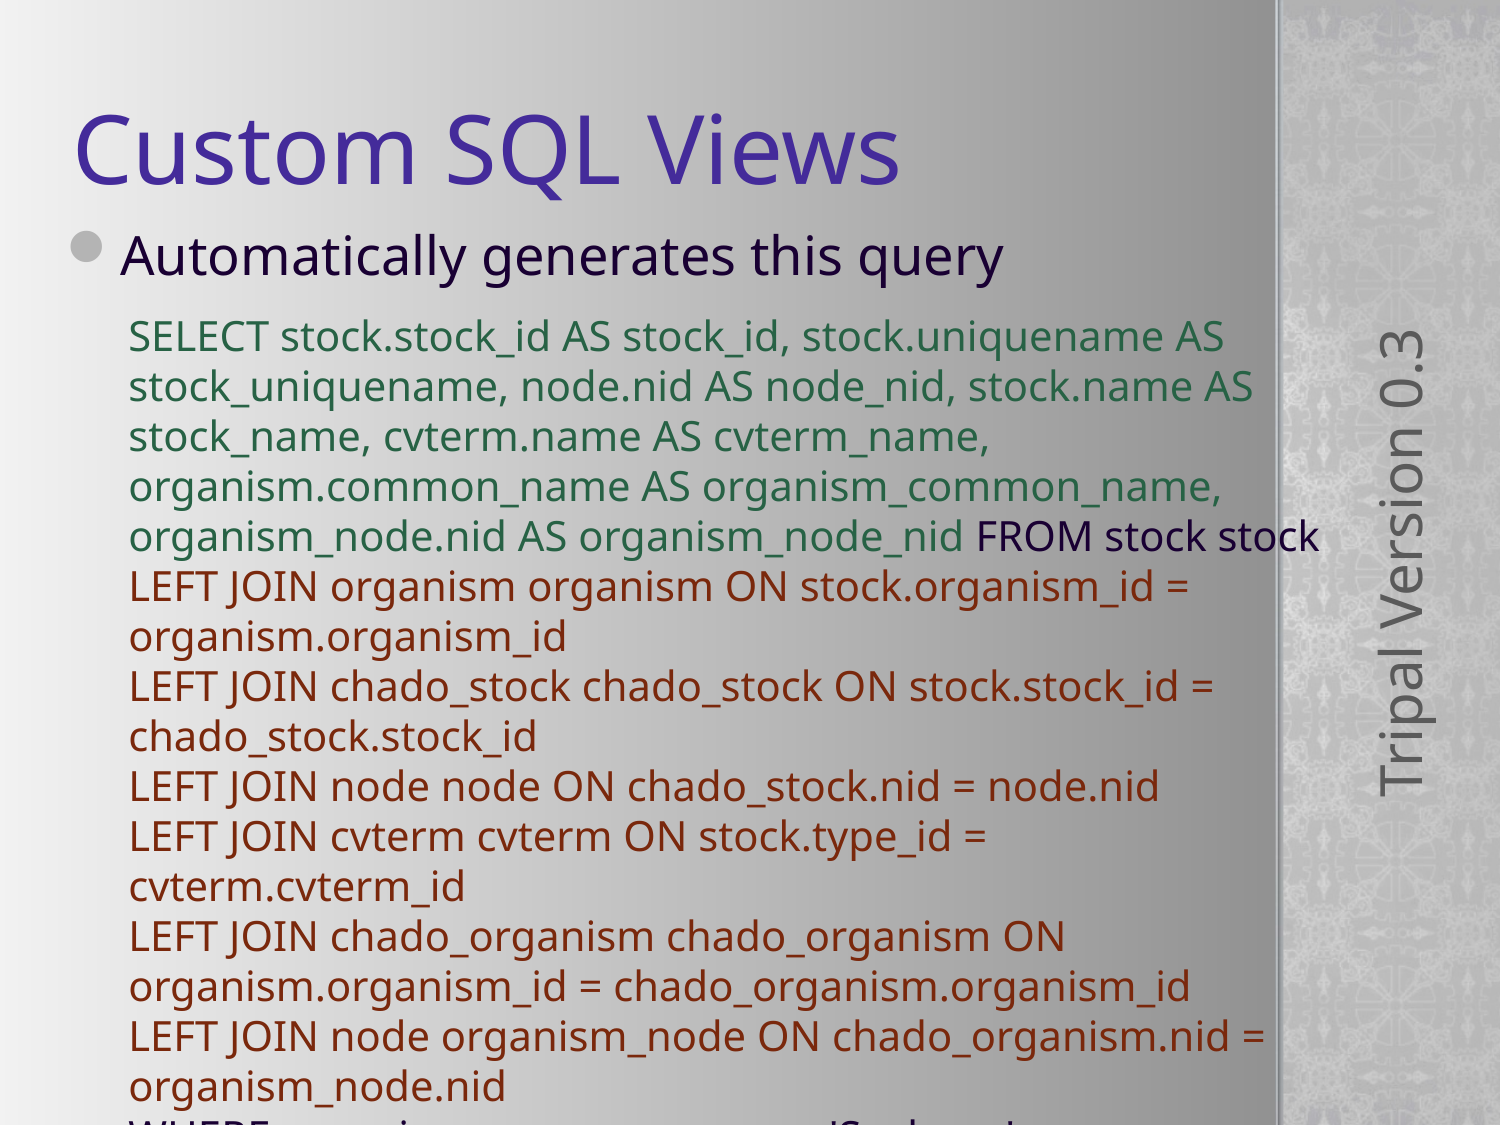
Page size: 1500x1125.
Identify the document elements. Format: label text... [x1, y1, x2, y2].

list Automatically generates this query [51, 213, 1214, 391]
picture [1275, 0, 1500, 1125]
text_box SELECT stock.stock_id AS stock_id, stock.uniquename AS stock_uniquename, node.nid AS node_nid, stock.name AS stock_name, cvterm.name AS cvterm_name, organism.common_name AS organism_common_name, organism_node.nid AS organism_node_nid FROM stock stock LEFT JOIN organism organism ON stock.organism_id = organism.organism_id LEFT JOIN chado_stock chado_stock ON stock.stock_id = chado_stock.stock_id LEFT JOIN node node ON chado_stock.nid = node.nid LEFT JOIN cvterm cvterm ON stock.type_id = cvterm.cvterm_id LEFT JOIN chado_organism chado_organism ON organism.organism_id = chado_organism.organism_id LEFT JOIN node organism_node ON chado_organism.nid = organism_node.nid WHERE organism.common_name = 'Soybean' [113, 302, 1278, 1125]
title Custom SQL Views [57, 86, 1220, 207]
